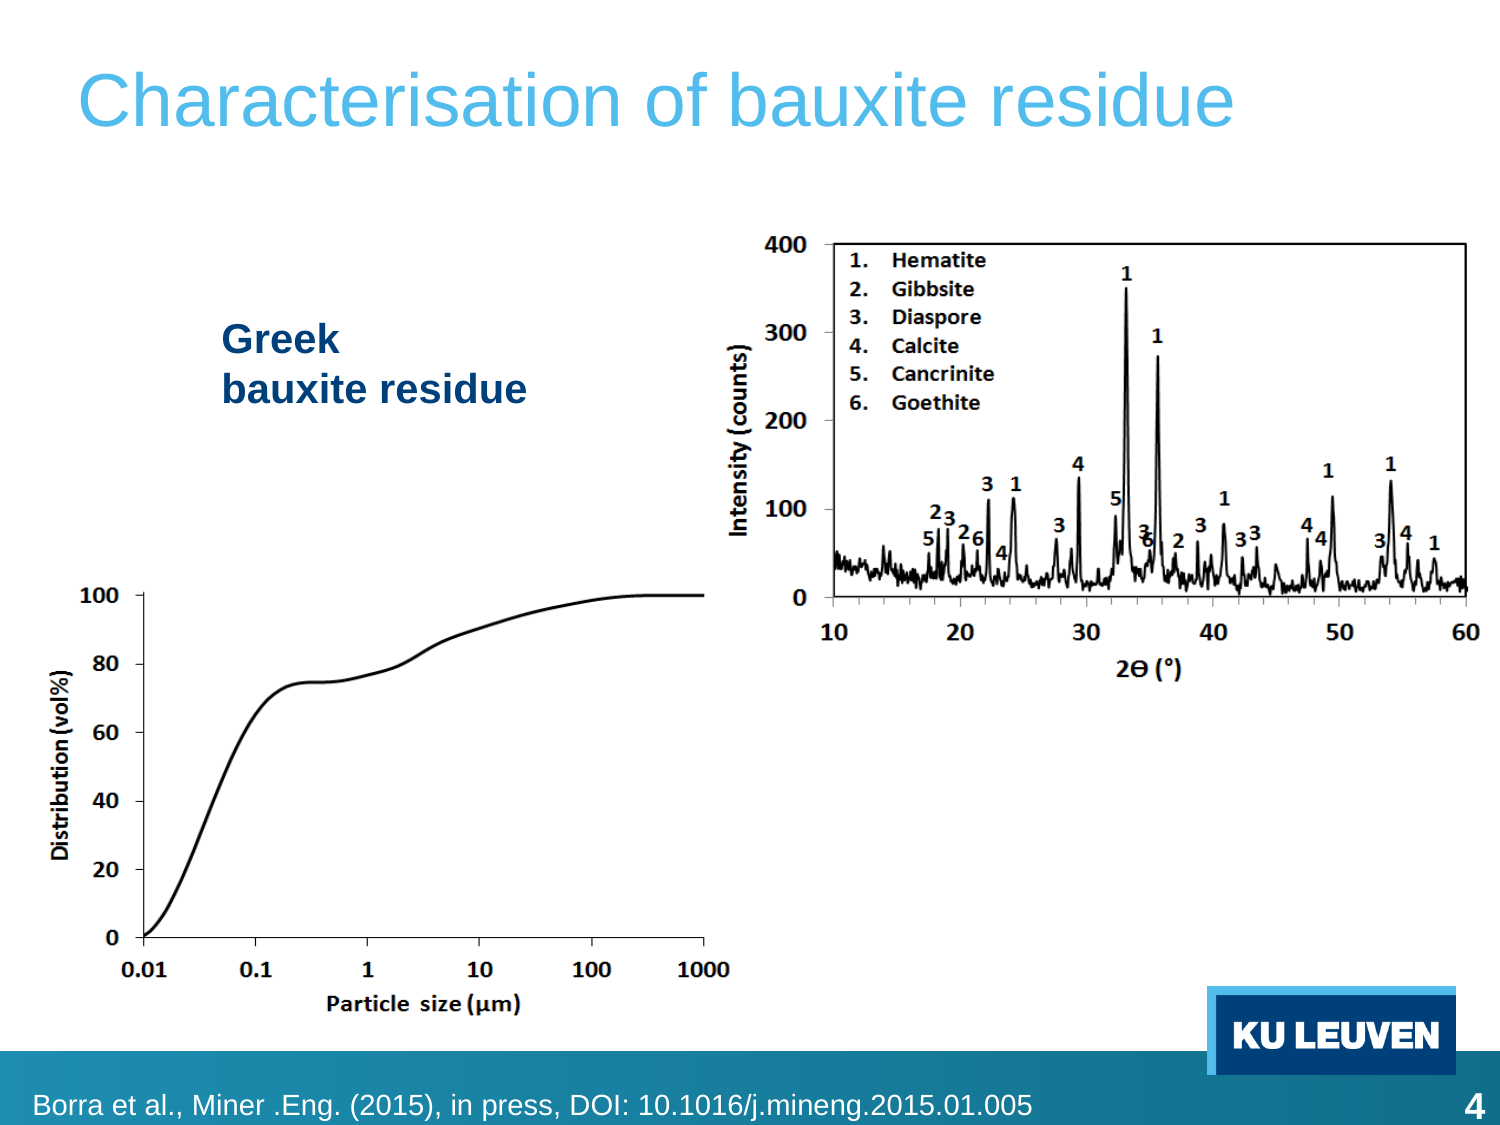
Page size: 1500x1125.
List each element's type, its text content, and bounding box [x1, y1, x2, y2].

text_box 4 [1376, 1074, 1500, 1125]
text_box Greek bauxite residue [206, 304, 609, 420]
picture [1207, 986, 1456, 1075]
picture [17, 166, 1500, 1036]
text_box Borra et al., Miner .Eng. (2015), in press, DOI: 10.1016/j.mineng.2015.01.005 [17, 1078, 1187, 1125]
text_box Characterisation of bauxite residue [62, 37, 1413, 163]
